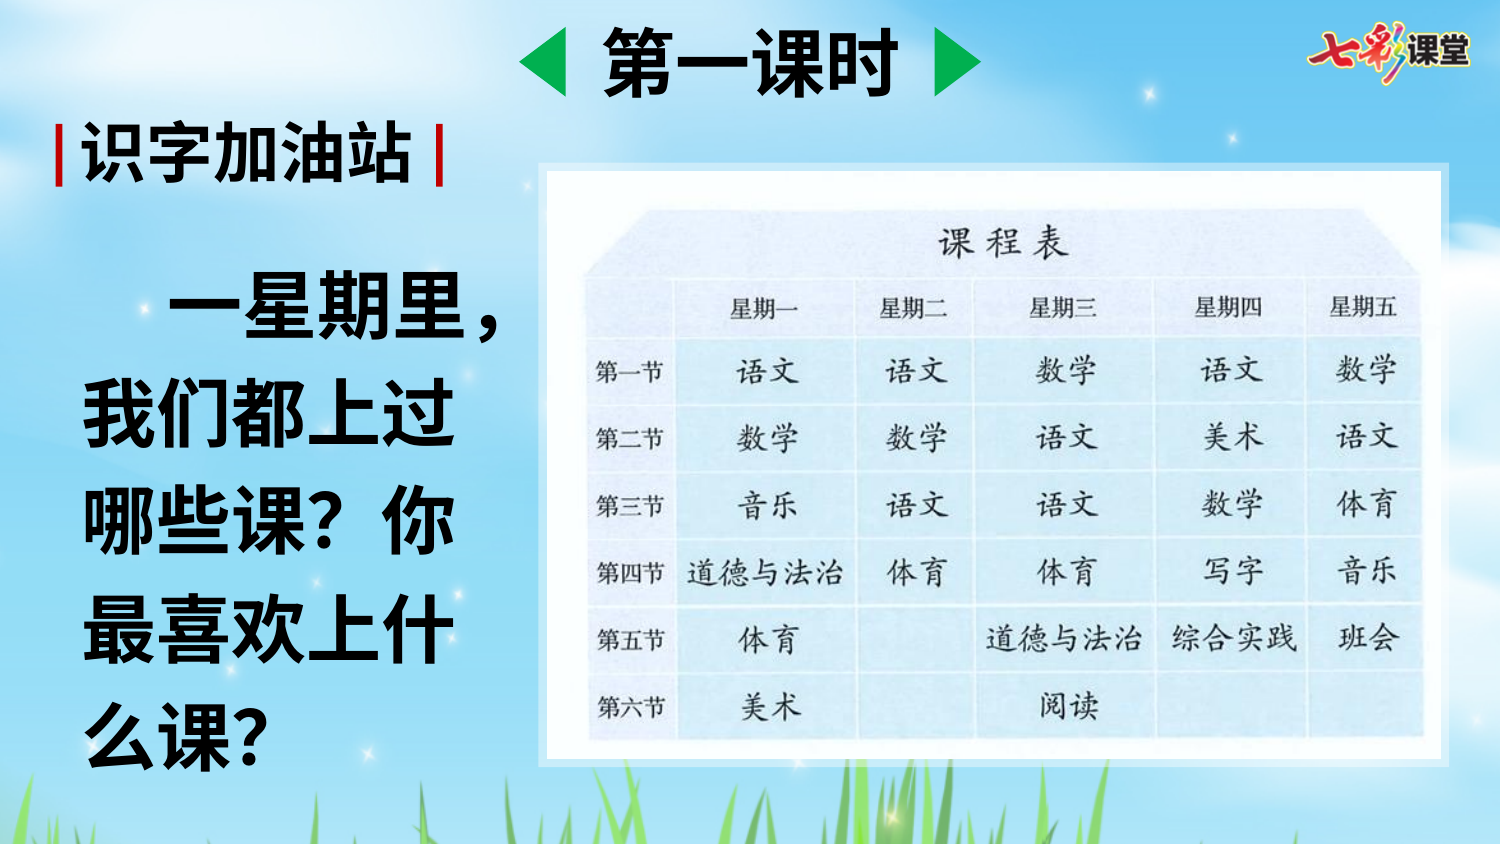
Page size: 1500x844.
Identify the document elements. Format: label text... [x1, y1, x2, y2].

picture [0, 0, 1500, 844]
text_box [55, 102, 443, 199]
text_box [519, 8, 982, 115]
text_box 一星期里，我们都上过哪些课？你最喜欢上什么课？ [66, 232, 519, 788]
